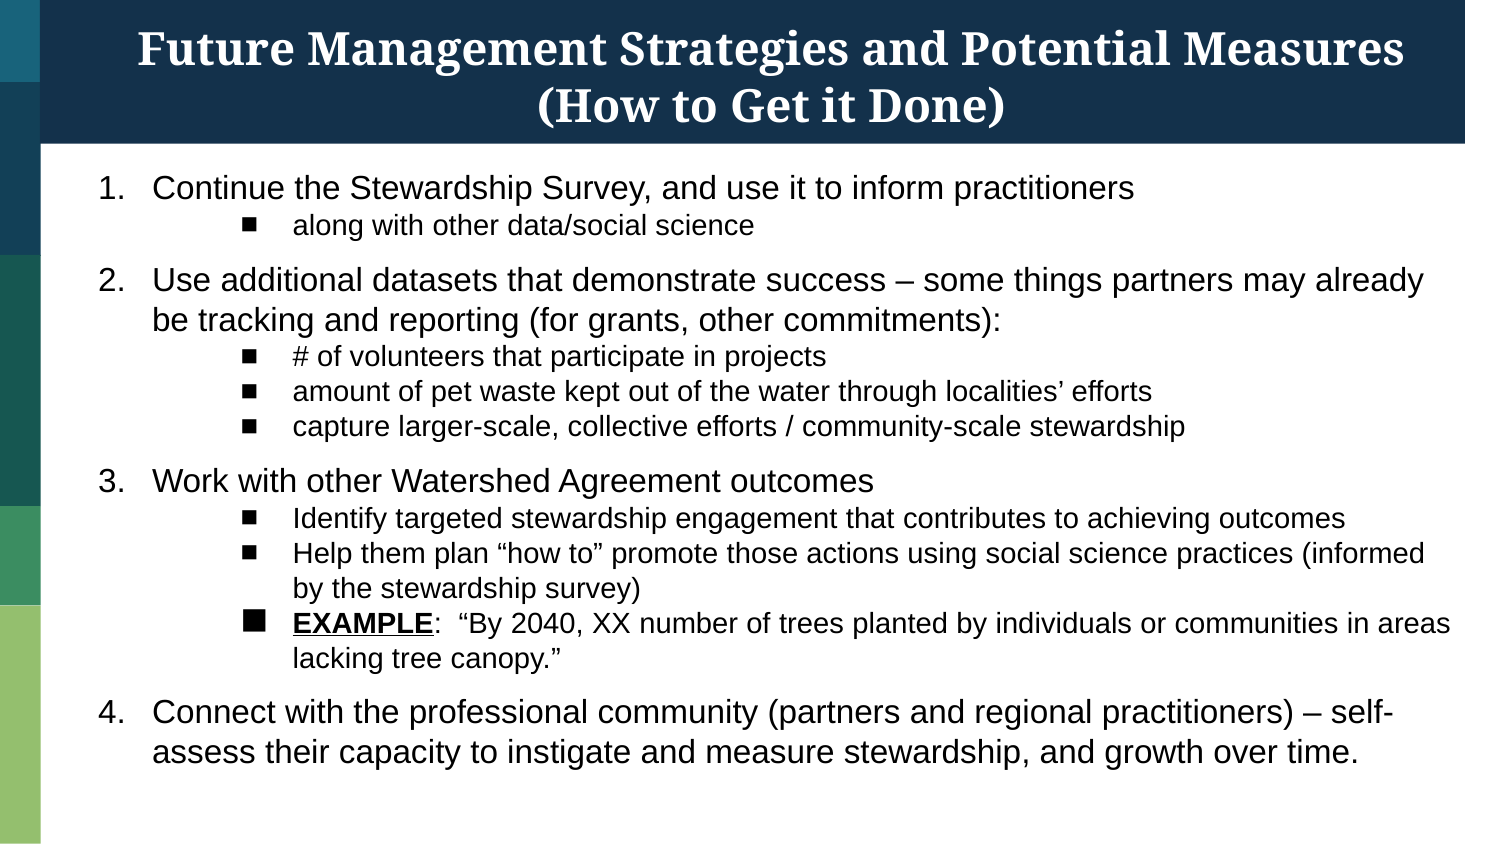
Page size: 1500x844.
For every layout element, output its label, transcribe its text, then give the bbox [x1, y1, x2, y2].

text_box Continue the Stewardship Survey, and use it to inform practitioners along with other data/social science Use additional datasets that demonstrate success – some things partners may already be tracking and reporting (for grants, other commitments): # of volunteers that participate in projects amount of pet waste kept out of the water through localities’ efforts capture larger-scale, collective efforts / community-scale stewardship Work with other Watershed Agreement outcomes Identify targeted stewardship engagement that contributes to achieving outcomes Help them plan “how to” promote those actions using social science practices (informed by the stewardship survey) EXAMPLE: “By 2040, XX number of trees planted by individuals or communities in areas lacking tree canopy.” Connect with the professional community (partners and regional practitioners) – self-assess their capacity to instigate and measure stewardship, and growth over time. [52, 151, 1478, 831]
text_box [39, 0, 1465, 144]
text_box Future Management Strategies and Potential Measures (How to Get it Done) [65, 8, 1478, 151]
